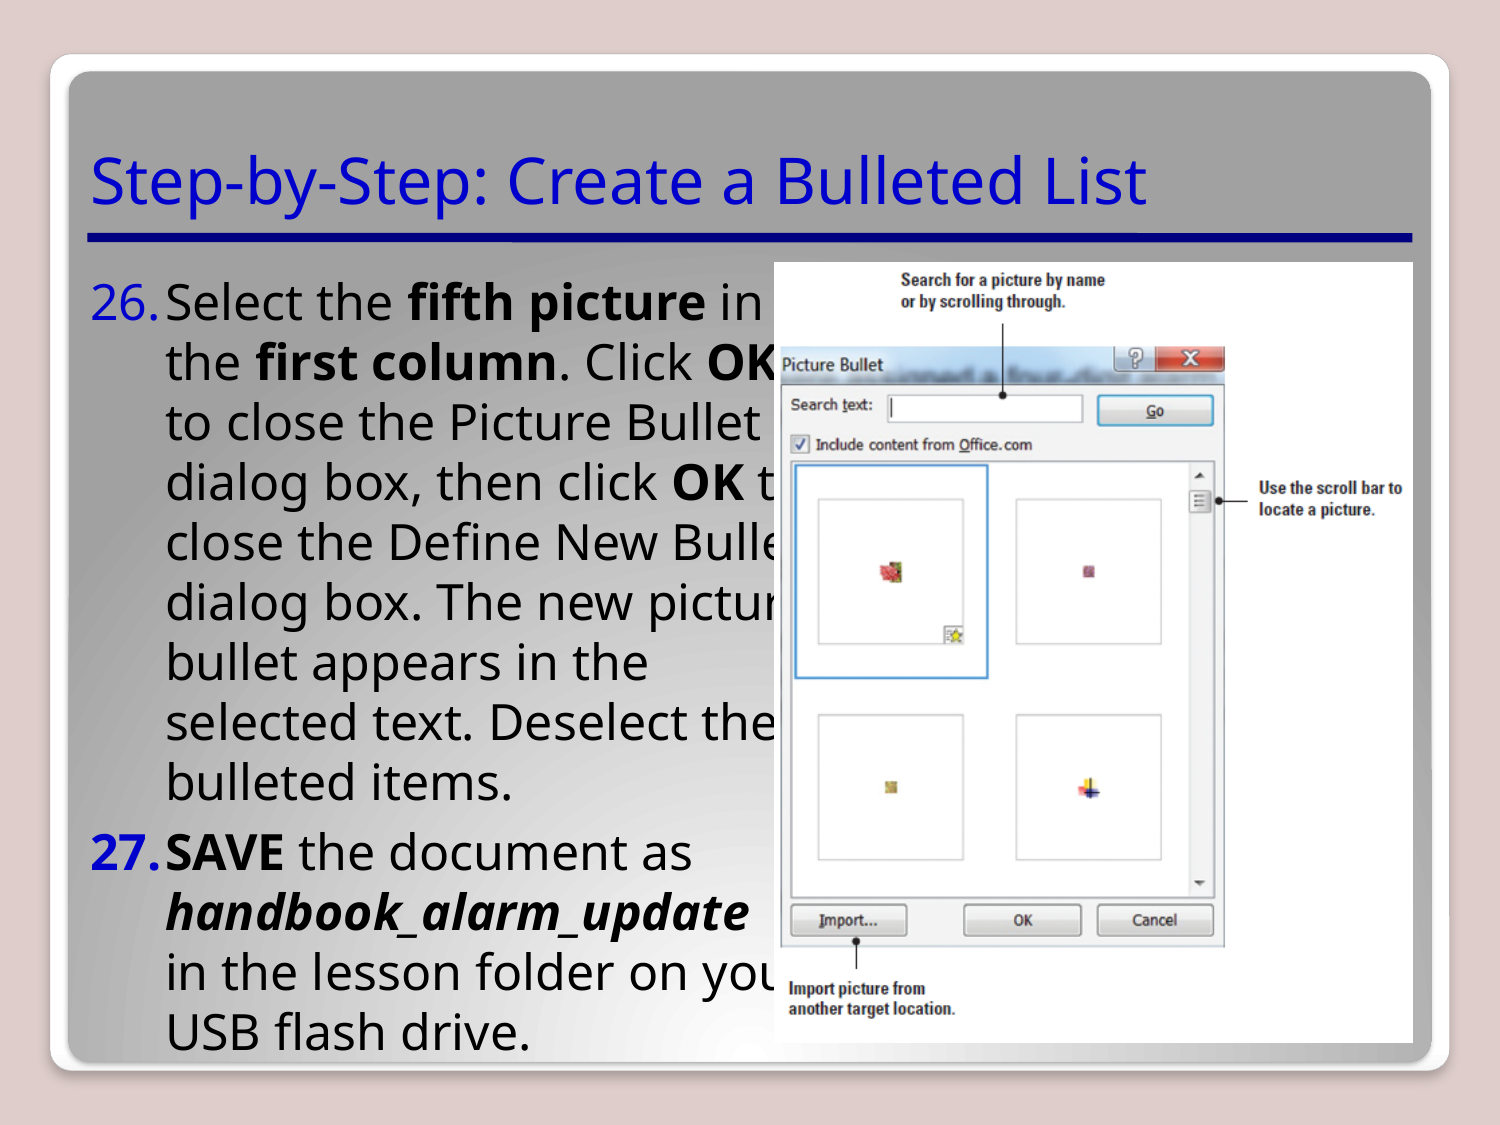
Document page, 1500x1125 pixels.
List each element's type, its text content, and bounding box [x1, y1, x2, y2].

title Step-by-Step: Create a Bulleted List [74, 74, 1426, 226]
picture [774, 262, 1413, 1043]
list Select the fifth picture in the first column. Click OK to close the Picture Bullet dialog box, then click OK to close the Define New Bullet dialog box. The new picture bullet appears in the selected text. Deselect the bulleted items. SAVE the document as handbook_alarm_update in the lesson folder on your USB flash drive. [75, 262, 1425, 1063]
